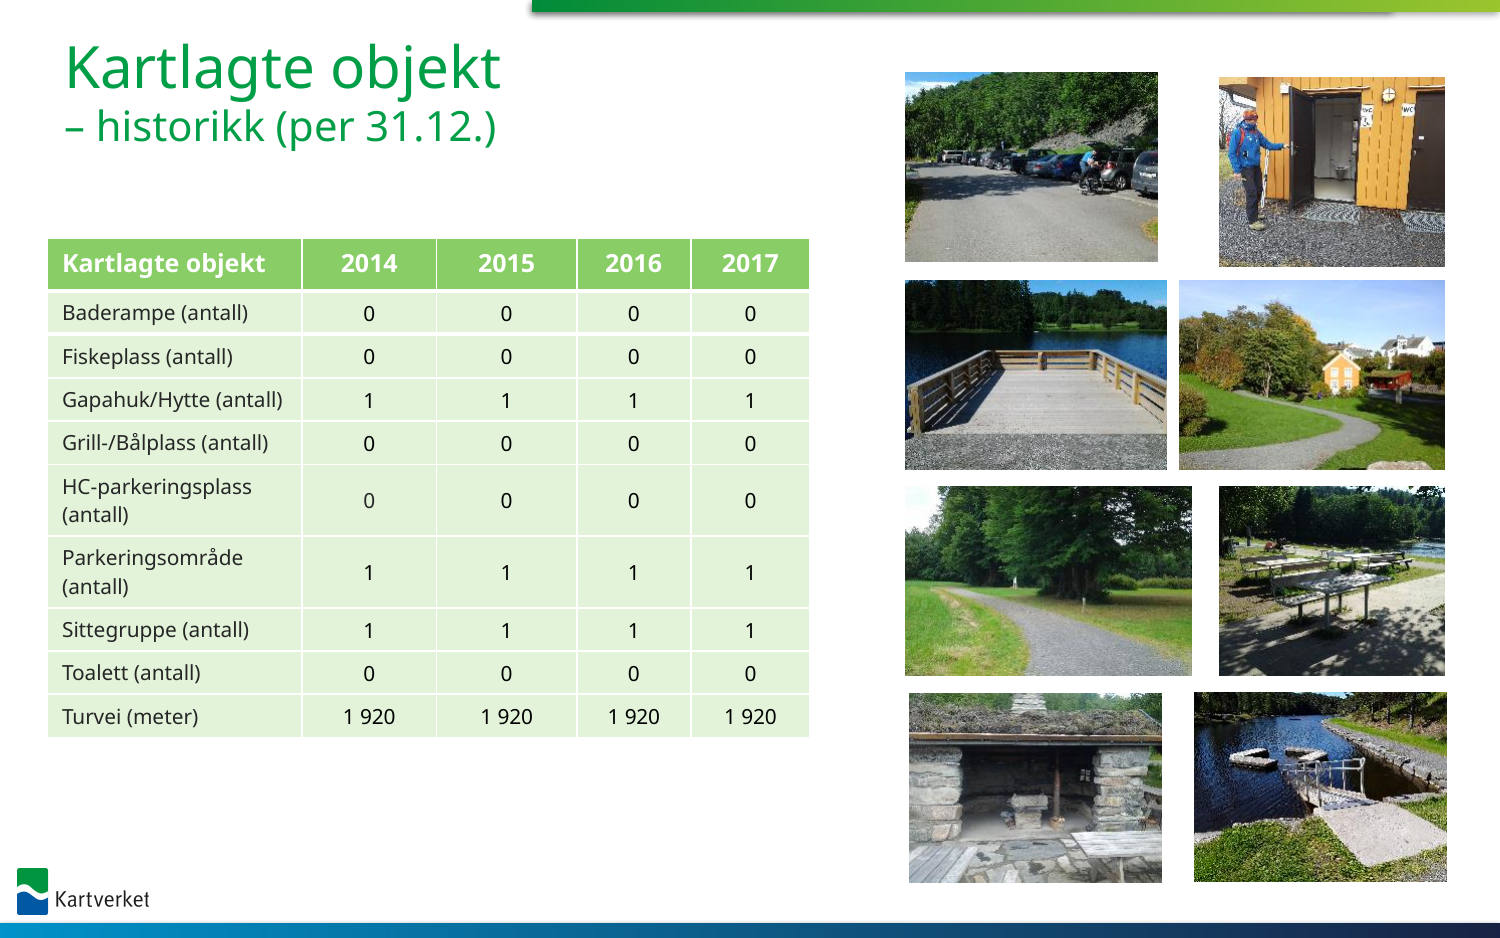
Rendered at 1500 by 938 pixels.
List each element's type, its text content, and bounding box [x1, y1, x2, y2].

picture [1194, 692, 1448, 882]
table_cell 1 [692, 537, 809, 607]
table_cell 1 [437, 537, 576, 607]
table_cell Fiskeplass (antall) [48, 336, 301, 377]
table_cell Gapahuk/Hytte (antall) [48, 379, 301, 420]
text_box Kartlagte objekt – historikk (per 31.12.) [49, 14, 1431, 158]
table_cell 0 [578, 293, 690, 332]
table_cell 0 [437, 293, 576, 332]
table_cell HC-parkeringsplass (antall) [48, 465, 301, 535]
table_cell 0 [578, 465, 690, 535]
picture [905, 486, 1193, 676]
table_cell Toalett (antall) [48, 652, 301, 693]
picture [1179, 280, 1445, 470]
table_cell 1 [437, 609, 576, 650]
table_cell 0 [578, 422, 690, 464]
picture [1219, 486, 1445, 676]
table_cell Grill-/Bålplass (antall) [48, 422, 301, 464]
table_cell 0 [303, 336, 436, 377]
table_cell 1 [303, 609, 436, 650]
table_cell 1 920 [692, 695, 809, 737]
table_cell 1 [437, 379, 576, 420]
table_cell Parkeringsområde (antall) [48, 537, 301, 607]
table_cell 0 [692, 336, 809, 377]
table_header 2017 [692, 239, 809, 289]
table_cell 1 [303, 379, 436, 420]
table_header 2015 [437, 239, 576, 289]
table_cell Baderampe (antall) [48, 293, 301, 332]
table_cell 1 920 [303, 695, 436, 737]
table_cell 0 [303, 465, 436, 535]
table_cell 1 920 [437, 695, 576, 737]
table_cell 0 [437, 422, 576, 464]
picture [1219, 77, 1445, 267]
table_cell 1 [303, 537, 436, 607]
table_cell 1 [578, 609, 690, 650]
table_cell 0 [578, 652, 690, 693]
table_cell 1 [692, 609, 809, 650]
table_cell 1 [578, 379, 690, 420]
table_cell 0 [692, 293, 809, 332]
picture [905, 280, 1167, 470]
table_header 2016 [578, 239, 690, 289]
table_cell 1 [578, 537, 690, 607]
table_cell 0 [437, 652, 576, 693]
table_cell Sittegruppe (antall) [48, 609, 301, 650]
table_cell 0 [437, 465, 576, 535]
table_cell Turvei (meter) [48, 695, 301, 737]
picture [905, 72, 1158, 262]
table_header Kartlagte objekt [48, 239, 301, 289]
table_cell 0 [303, 652, 436, 693]
table_cell 0 [692, 465, 809, 535]
table_header 2014 [303, 239, 436, 289]
table_cell 0 [437, 336, 576, 377]
table_cell 0 [578, 336, 690, 377]
table_cell 1 920 [578, 695, 690, 737]
table_cell 0 [303, 422, 436, 464]
table_cell 0 [692, 652, 809, 693]
table_cell 0 [303, 293, 436, 332]
table_cell 0 [692, 422, 809, 464]
table_cell 1 [692, 379, 809, 420]
picture [909, 693, 1163, 884]
